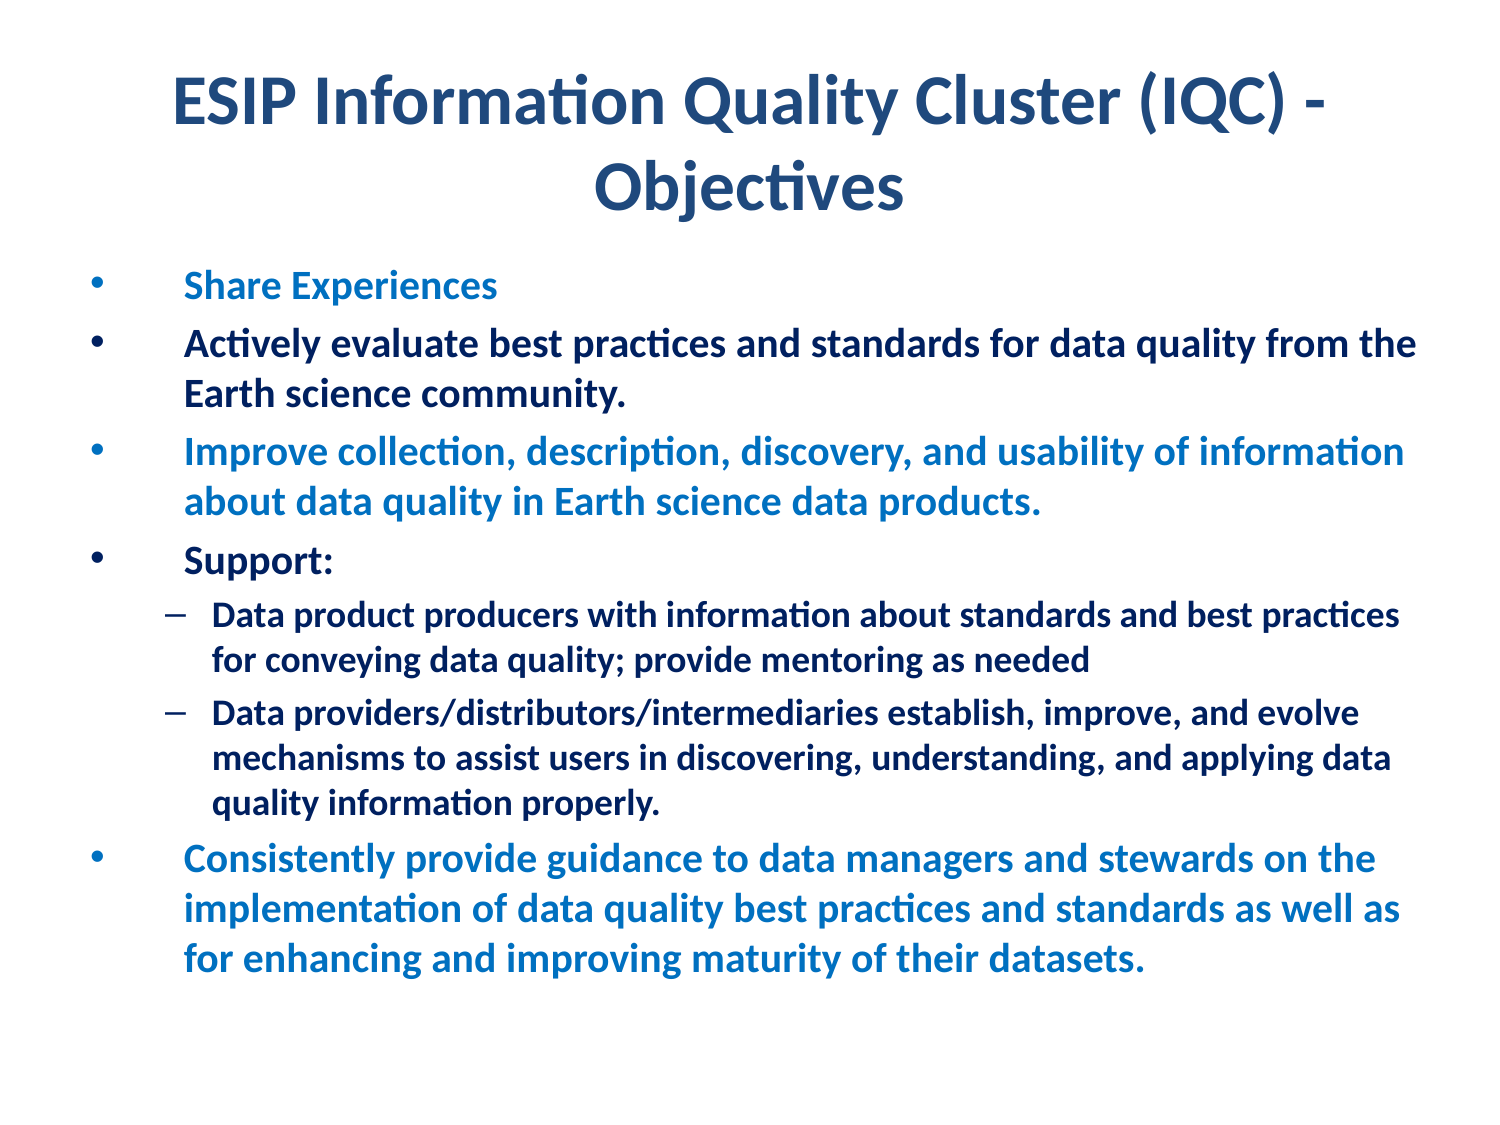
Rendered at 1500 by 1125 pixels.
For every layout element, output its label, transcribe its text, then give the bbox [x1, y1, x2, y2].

title ESIP Information Quality Cluster (IQC) - Objectives [75, 45, 1425, 233]
list Share Experiences Actively evaluate best practices and standards for data quality from the Earth science community. Improve collection, description, discovery, and usability of information about data quality in Earth science data products. Support: Data product producers with information about standards and best practices for conveying data quality; provide mentoring as needed Data providers/distributors/intermediaries establish, improve, and evolve mechanisms to assist users in discovering, understanding, and applying data quality information properly. Consistently provide guidance to data managers and stewards on the implementation of data quality best practices and standards as well as for enhancing and improving maturity of their datasets. [75, 249, 1438, 1038]
